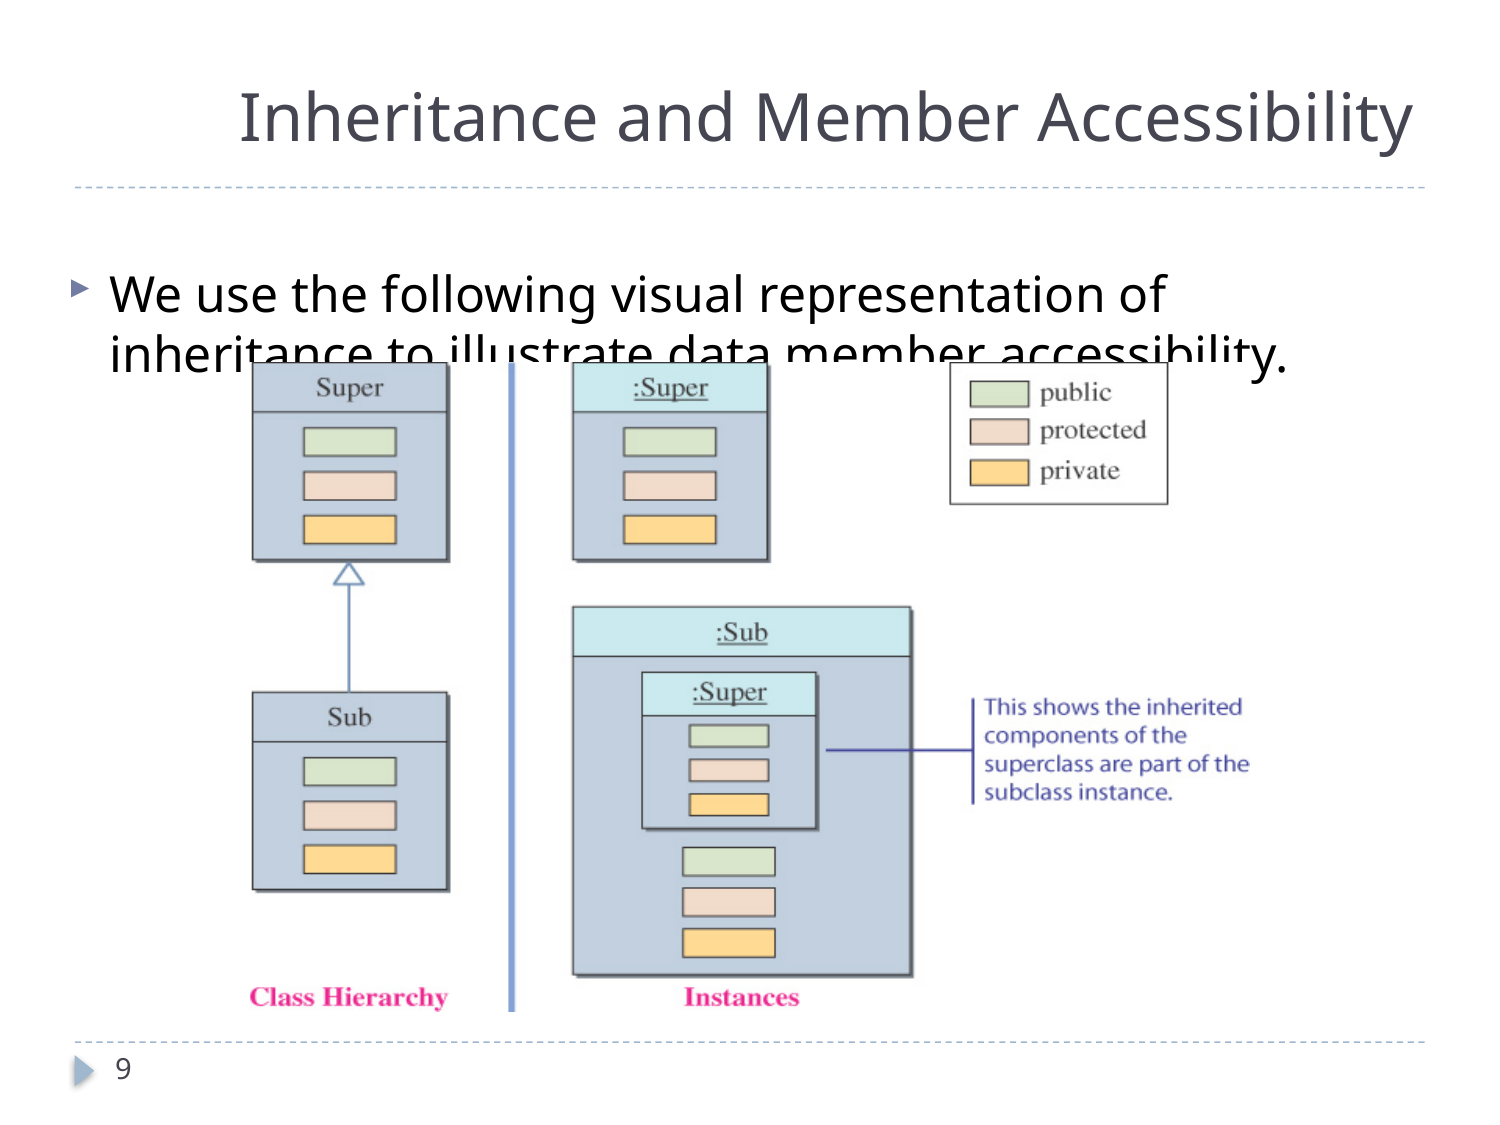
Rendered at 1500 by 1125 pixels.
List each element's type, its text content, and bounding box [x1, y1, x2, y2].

title Inheritance and Member Accessibility [225, 37, 1438, 163]
list We use the following visual representation of inheritance to illustrate data member accessibility. [53, 255, 1438, 390]
slide_number 9 [100, 1042, 426, 1103]
picture [249, 362, 1251, 1013]
